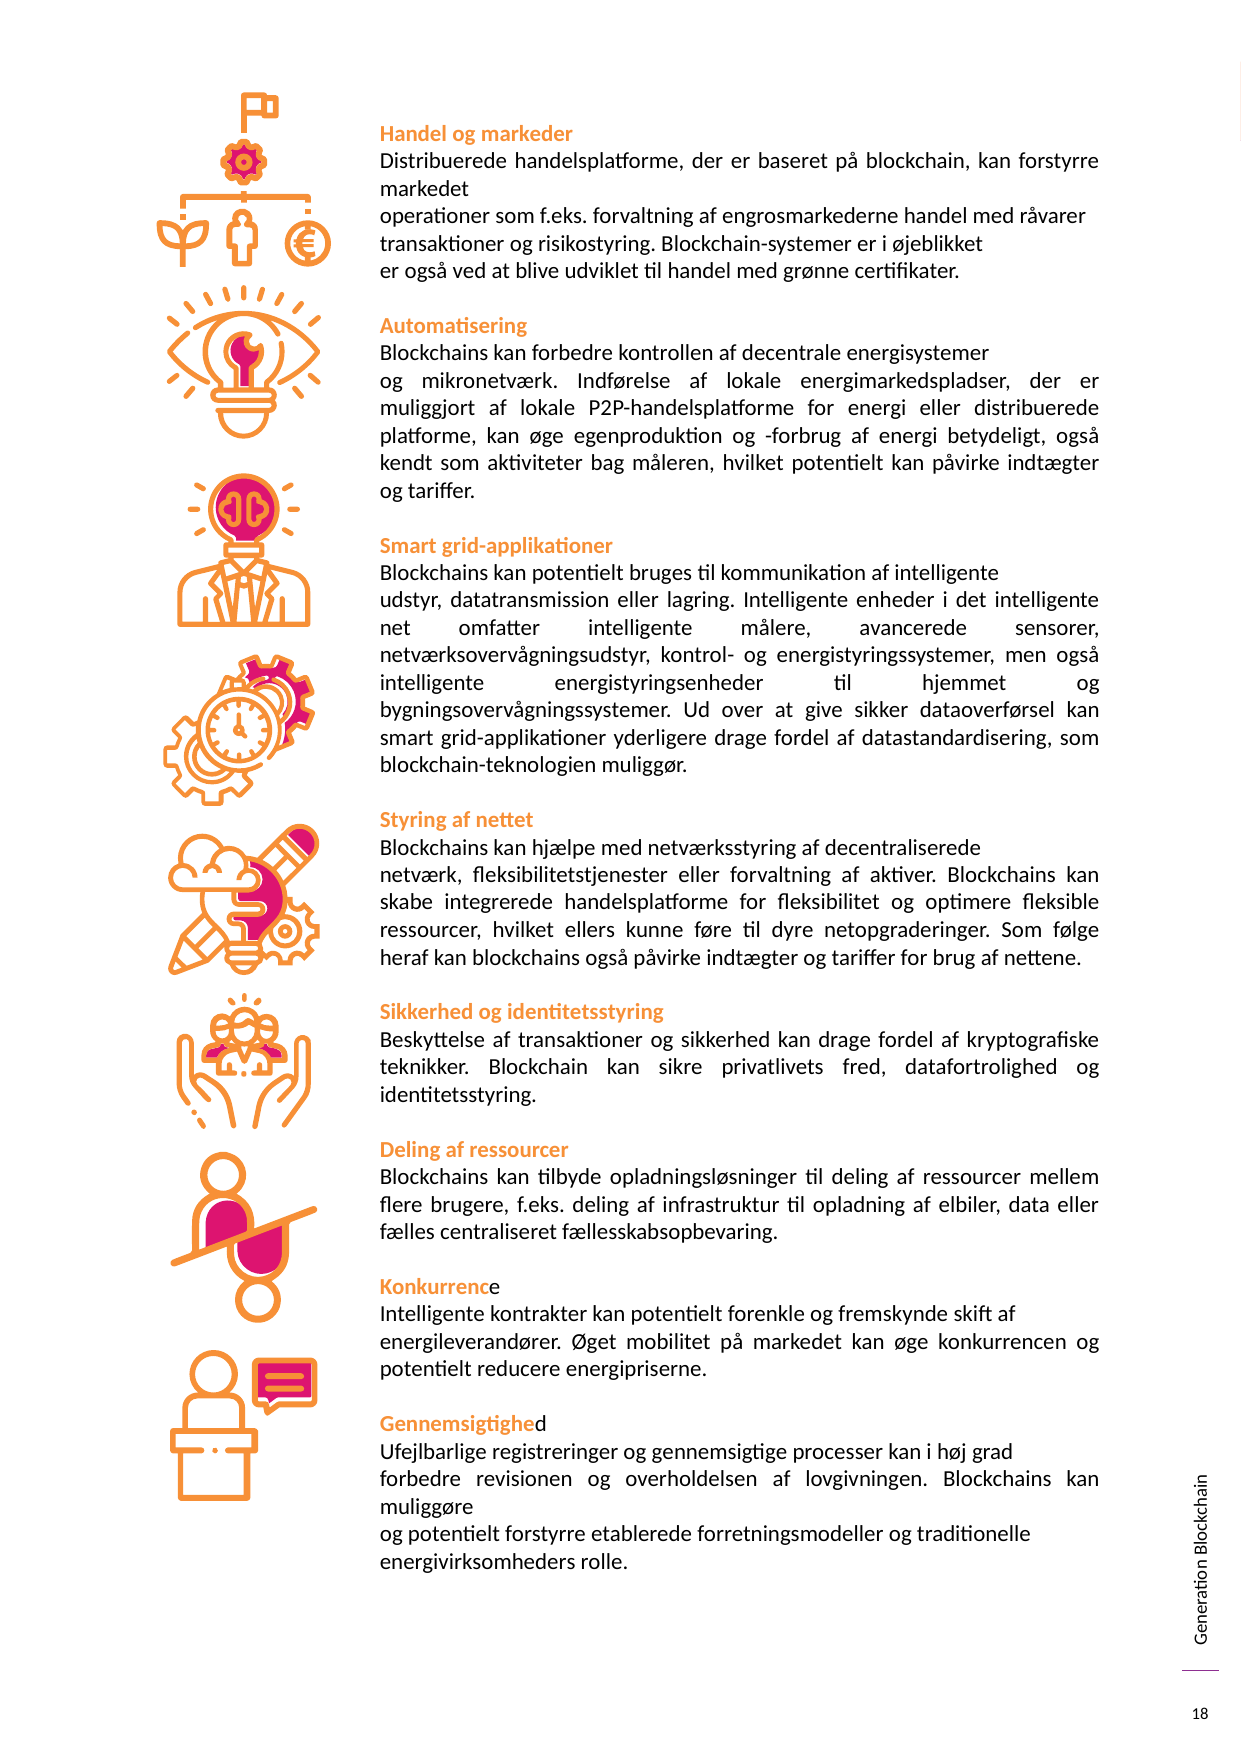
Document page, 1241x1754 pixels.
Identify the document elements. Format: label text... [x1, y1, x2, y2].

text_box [166, 285, 321, 439]
text_box [847, 0, 1241, 400]
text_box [168, 823, 320, 976]
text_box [176, 993, 311, 1130]
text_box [170, 1349, 318, 1501]
slide_number 18 [1169, 1674, 1231, 1751]
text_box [177, 473, 311, 627]
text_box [170, 1151, 318, 1323]
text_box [156, 92, 331, 267]
text_box Handel og markeder Distribuerede handelsplatforme, der er baseret på blockchain, kan forstyrre markedet operationer som f.eks. forvaltning af engrosmarkederne handel med råvarer transaktioner og risikostyring. Blockchain-systemer er i øjeblikket er også ved at blive udviklet til handel med grønne certifikater. Automatisering Blockchains kan forbedre kontrollen af decentrale energisystemer og mikronetværk. Indførelse af lokale energimarkedspladser, der er muliggjort af lokale P2P-handelsplatforme for energi eller distribuerede platforme, kan øge egenproduktion og -forbrug af energi betydeligt, også kendt som aktiviteter bag måleren, hvilket potentielt kan påvirke indtægter og tariffer. Smart grid-applikationer Blockchains kan potentielt bruges til kommunikation af intelligente udstyr, datatransmission eller lagring. Intelligente enheder i det intelligente net omfatter intelligente målere, avancerede sensorer, netværksovervågningsudstyr, kontrol- og energistyringssystemer, men også intelligente energistyringsenheder til hjemmet og bygningsovervågningssystemer. Ud over at give sikker dataoverførsel kan smart grid-applikationer yderligere drage fordel af datastandardisering, som blockchain-teknologien muliggør. Styring af nettet Blockchains kan hjælpe med netværksstyring af decentraliserede netværk, fleksibilitetstjenester eller forvaltning af aktiver. Blockchains kan skabe integrerede handelsplatforme for fleksibilitet og optimere fleksible ressourcer, hvilket ellers kunne føre til dyre netopgraderinger. Som følge heraf kan blockchains også påvirke indtægter og tariffer for brug af nettene. Sikkerhed og identitetsstyring Beskyttelse af transaktioner og sikkerhed kan drage fordel af kryptografiske teknikker. Blockchain kan sikre privatlivets fred, datafortrolighed og identitetsstyring. Deling af ressourcer Blockchains kan tilbyde opladningsløsninger til deling af ressourcer mellem flere brugere, f.eks. deling af infrastruktur til opladning af elbiler, data eller fælles centraliseret fællesskabsopbevaring. Konkurrence Intelligente kontrakter kan potentielt forenkle og fremskynde skift af energileverandører. Øget mobilitet på markedet kan øge konkurrencen og potentielt reducere energipriserne. Gennemsigtighed Ufejlbarlige registreringer og gennemsigtige processer kan i høj grad forbedre revisionen og overholdelsen af lovgivningen. Blockchains kan muliggøre og potentielt forstyrre etablerede forretningsmodeller og traditionelle energivirksomheders rolle. [364, 110, 1116, 1703]
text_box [163, 654, 315, 806]
